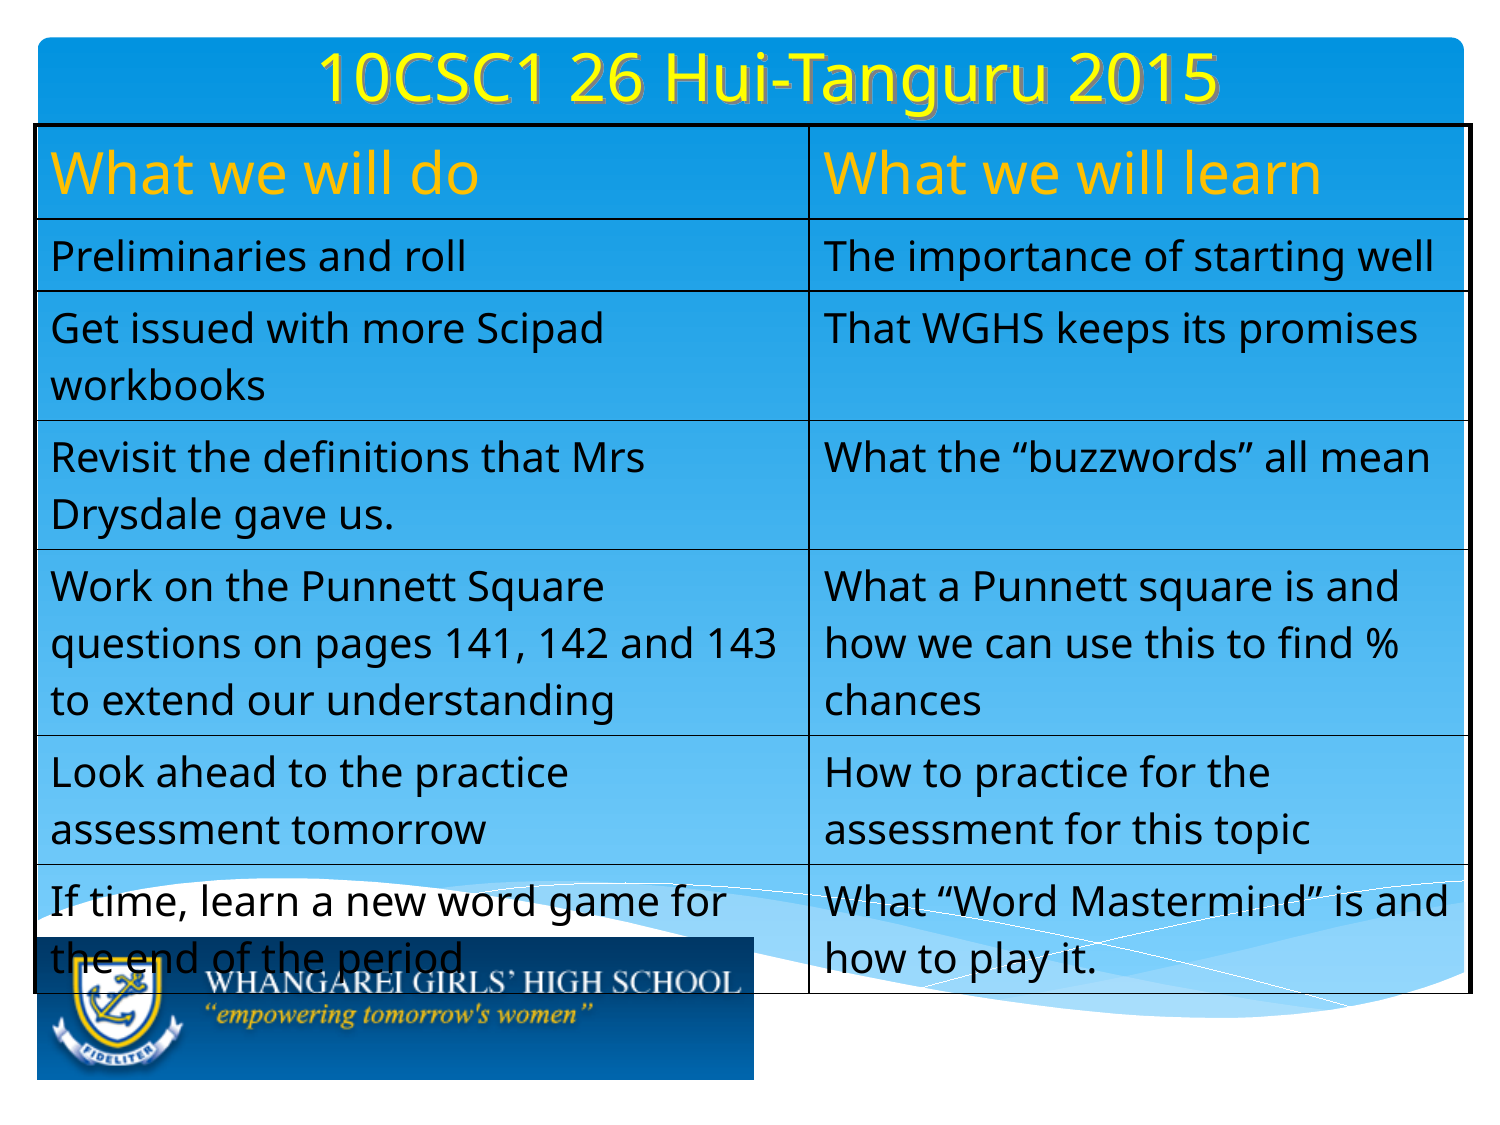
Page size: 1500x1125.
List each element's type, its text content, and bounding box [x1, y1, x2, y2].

table_cell Look ahead to the practice assessment tomorrow [37, 736, 808, 864]
table_cell What a Punnett square is and how we can use this to find % chances [810, 550, 1468, 735]
table_cell How to practice for the assessment for this topic [810, 736, 1468, 864]
table_cell The importance of starting well [810, 220, 1468, 290]
table_cell Preliminaries and roll [37, 220, 808, 290]
table_cell Revisit the definitions that Mrs Drysdale gave us. [37, 421, 808, 549]
table_cell Get issued with more Scipad workbooks [37, 292, 808, 420]
table_cell Work on the Punnett Square questions on pages 141, 142 and 143 to extend our understanding [37, 550, 808, 735]
table_cell What the “buzzwords” all mean [810, 421, 1468, 549]
text_box 10CSC1 26 Hui-Tanguru 2015 [162, 24, 1375, 123]
picture [37, 937, 754, 1080]
table_cell If time, learn a new word game for the end of the period [37, 865, 808, 993]
table_cell That WGHS keeps its promises [810, 292, 1468, 420]
table_cell What “Word Mastermind” is and how to play it. [810, 865, 1468, 993]
table_header What we will learn [810, 127, 1468, 218]
table_header What we will do [37, 127, 808, 218]
